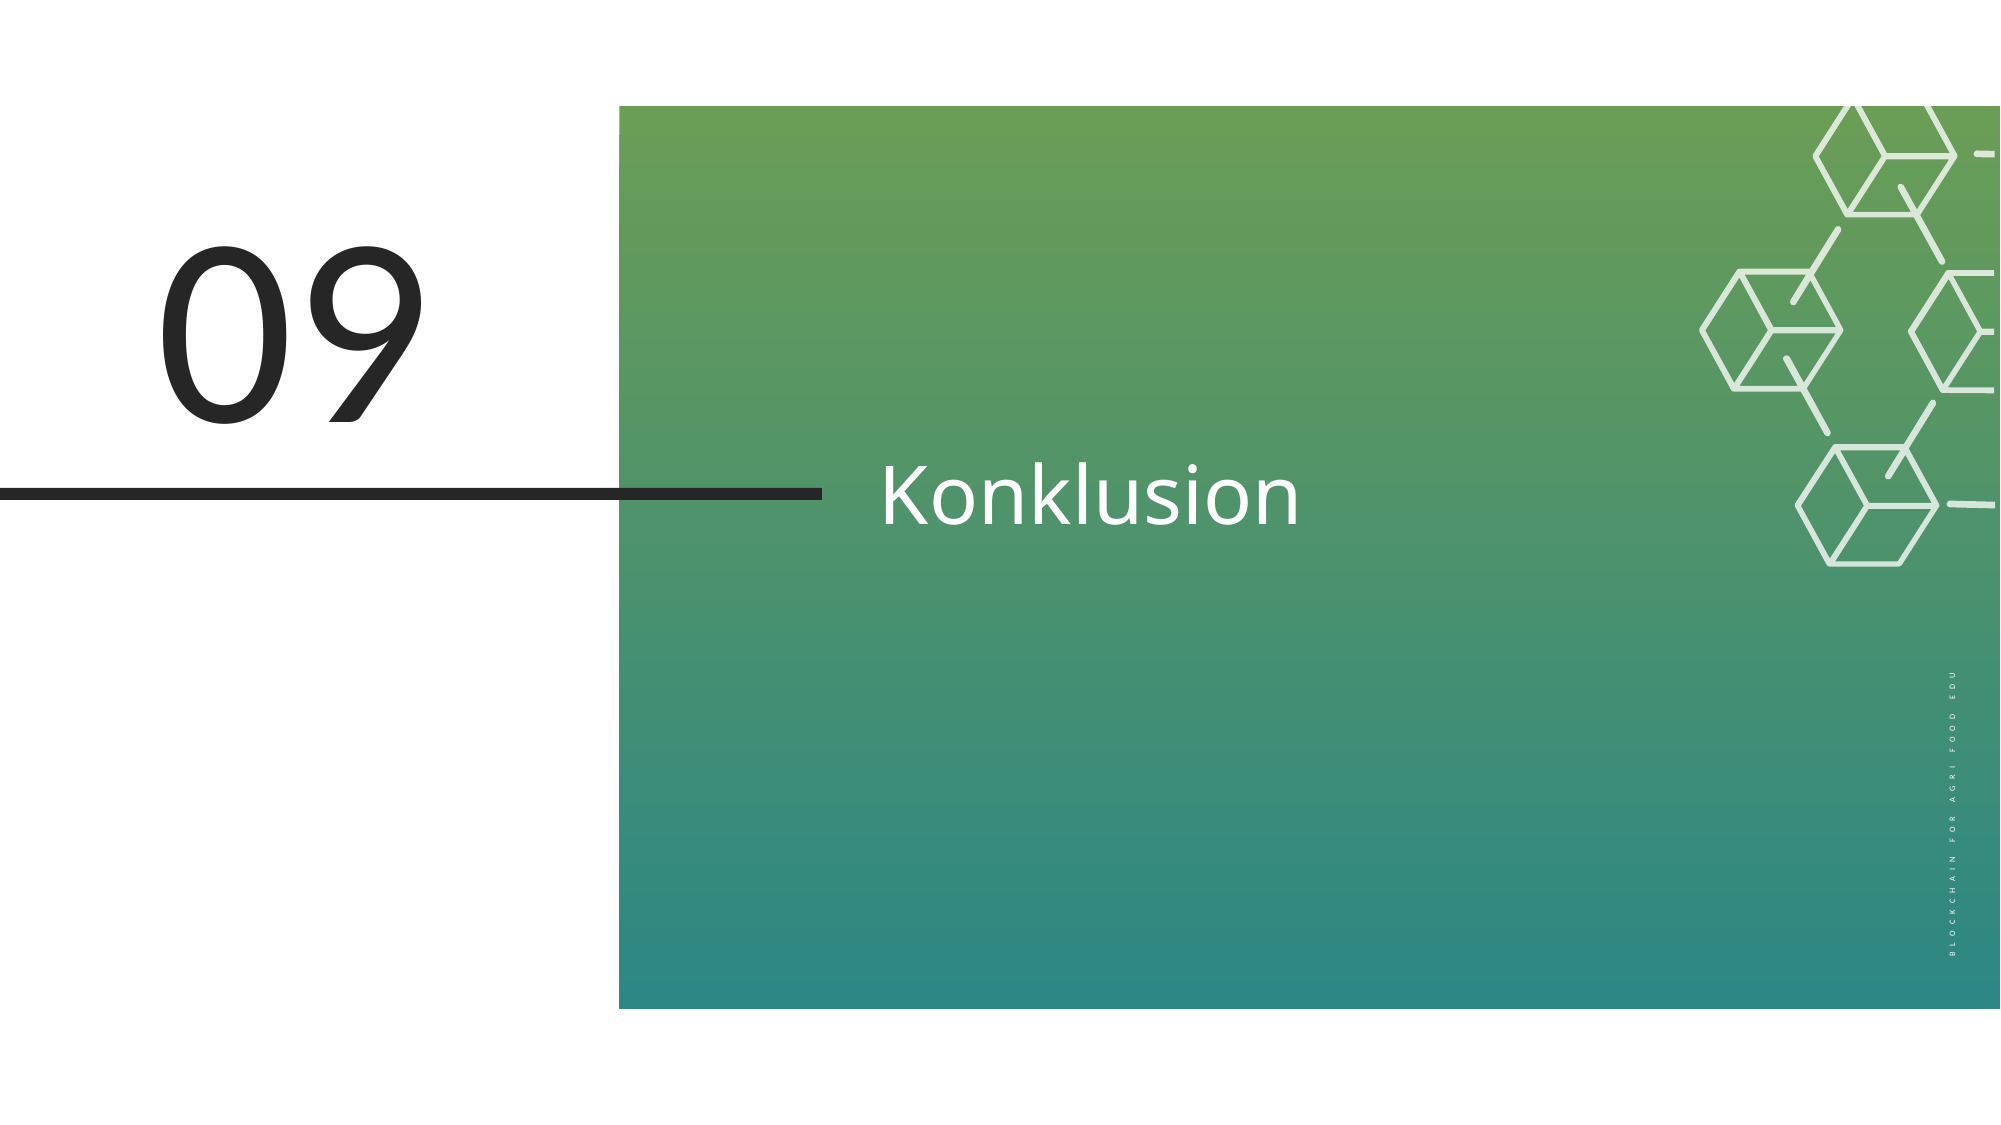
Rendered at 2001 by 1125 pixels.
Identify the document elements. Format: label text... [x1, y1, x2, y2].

list 09 [141, 180, 481, 277]
list Konklusion [864, 446, 1709, 899]
